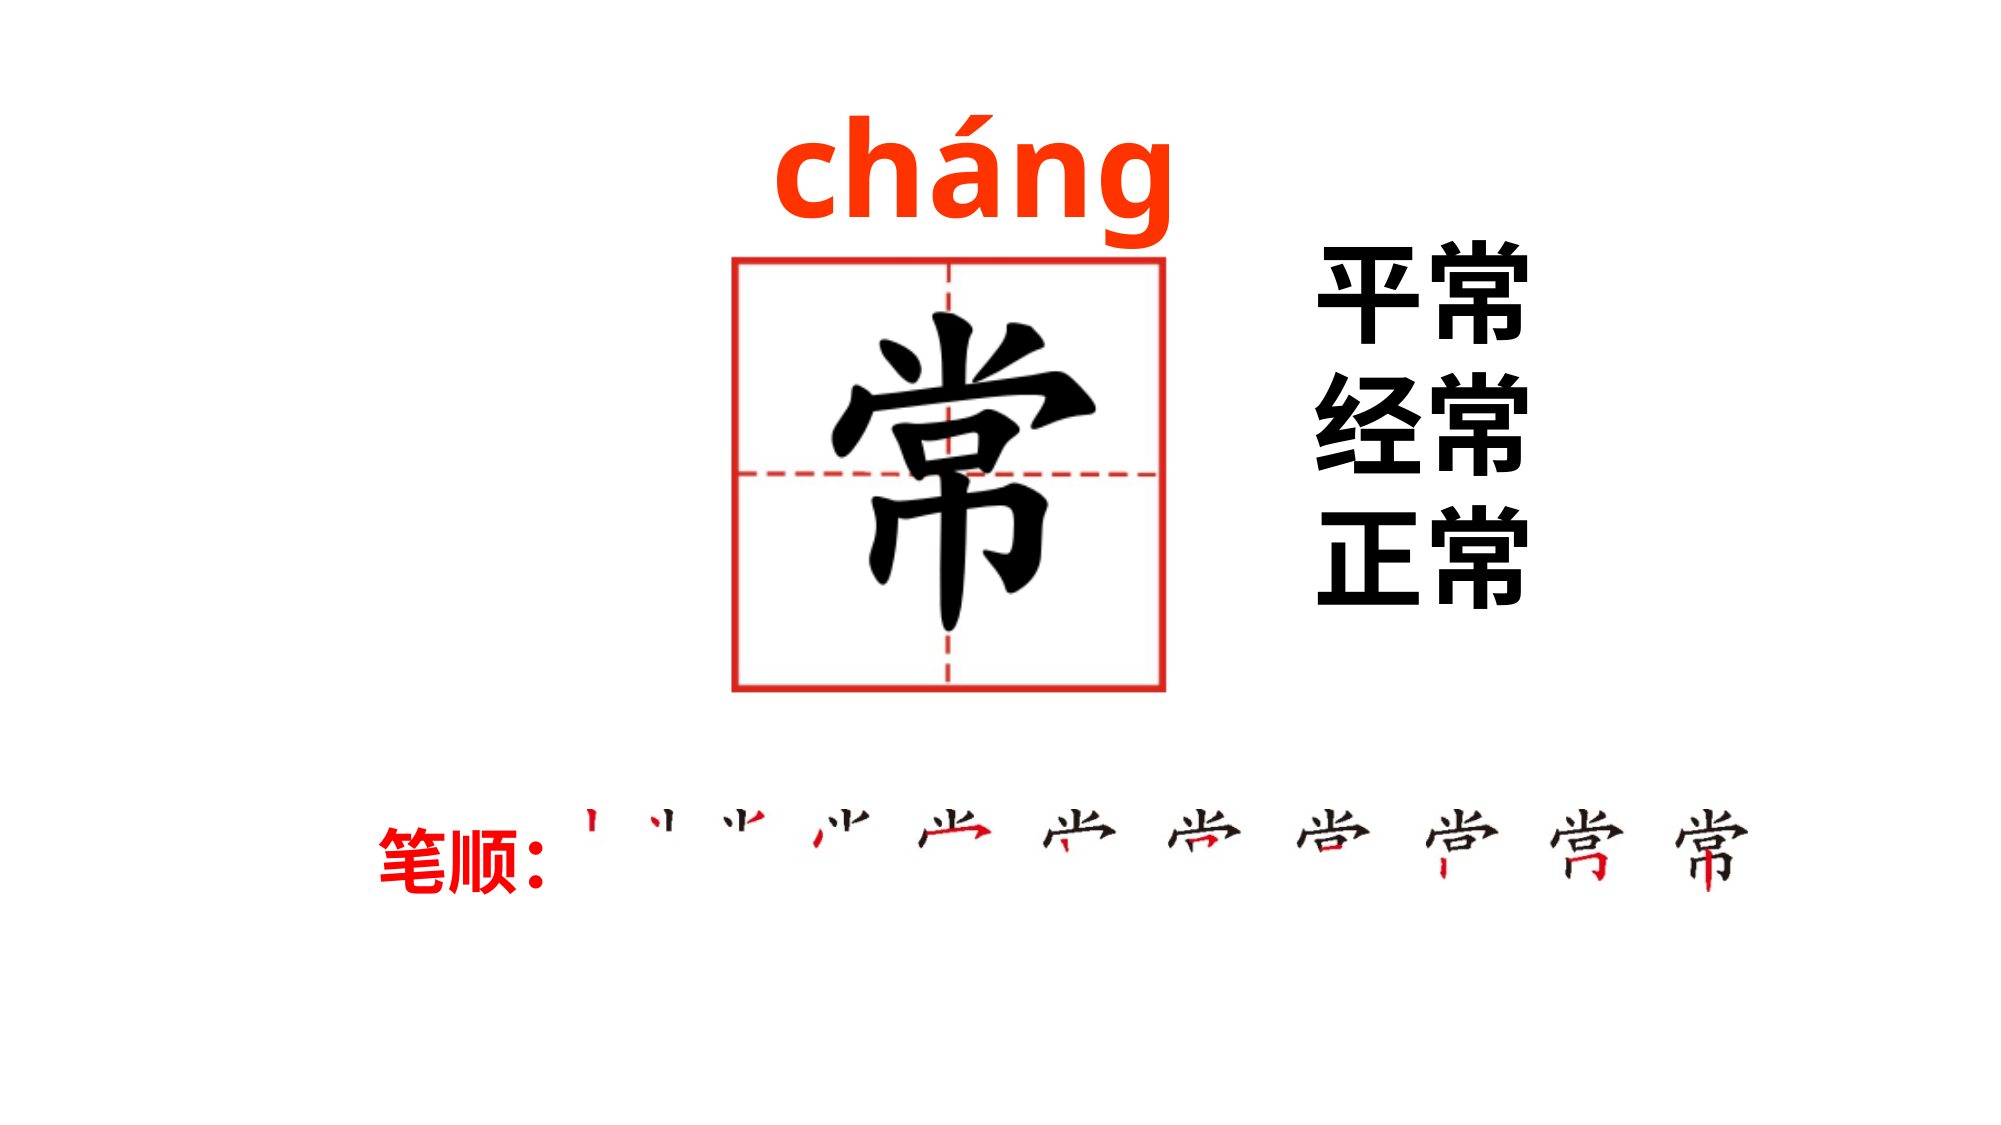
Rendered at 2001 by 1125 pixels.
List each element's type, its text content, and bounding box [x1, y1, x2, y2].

picture [587, 809, 1748, 892]
text_box chánɡ [756, 76, 1195, 251]
text_box 平常 经常 正常 [1299, 216, 1830, 629]
picture [730, 252, 1172, 700]
text_box 笔顺： [362, 792, 600, 910]
